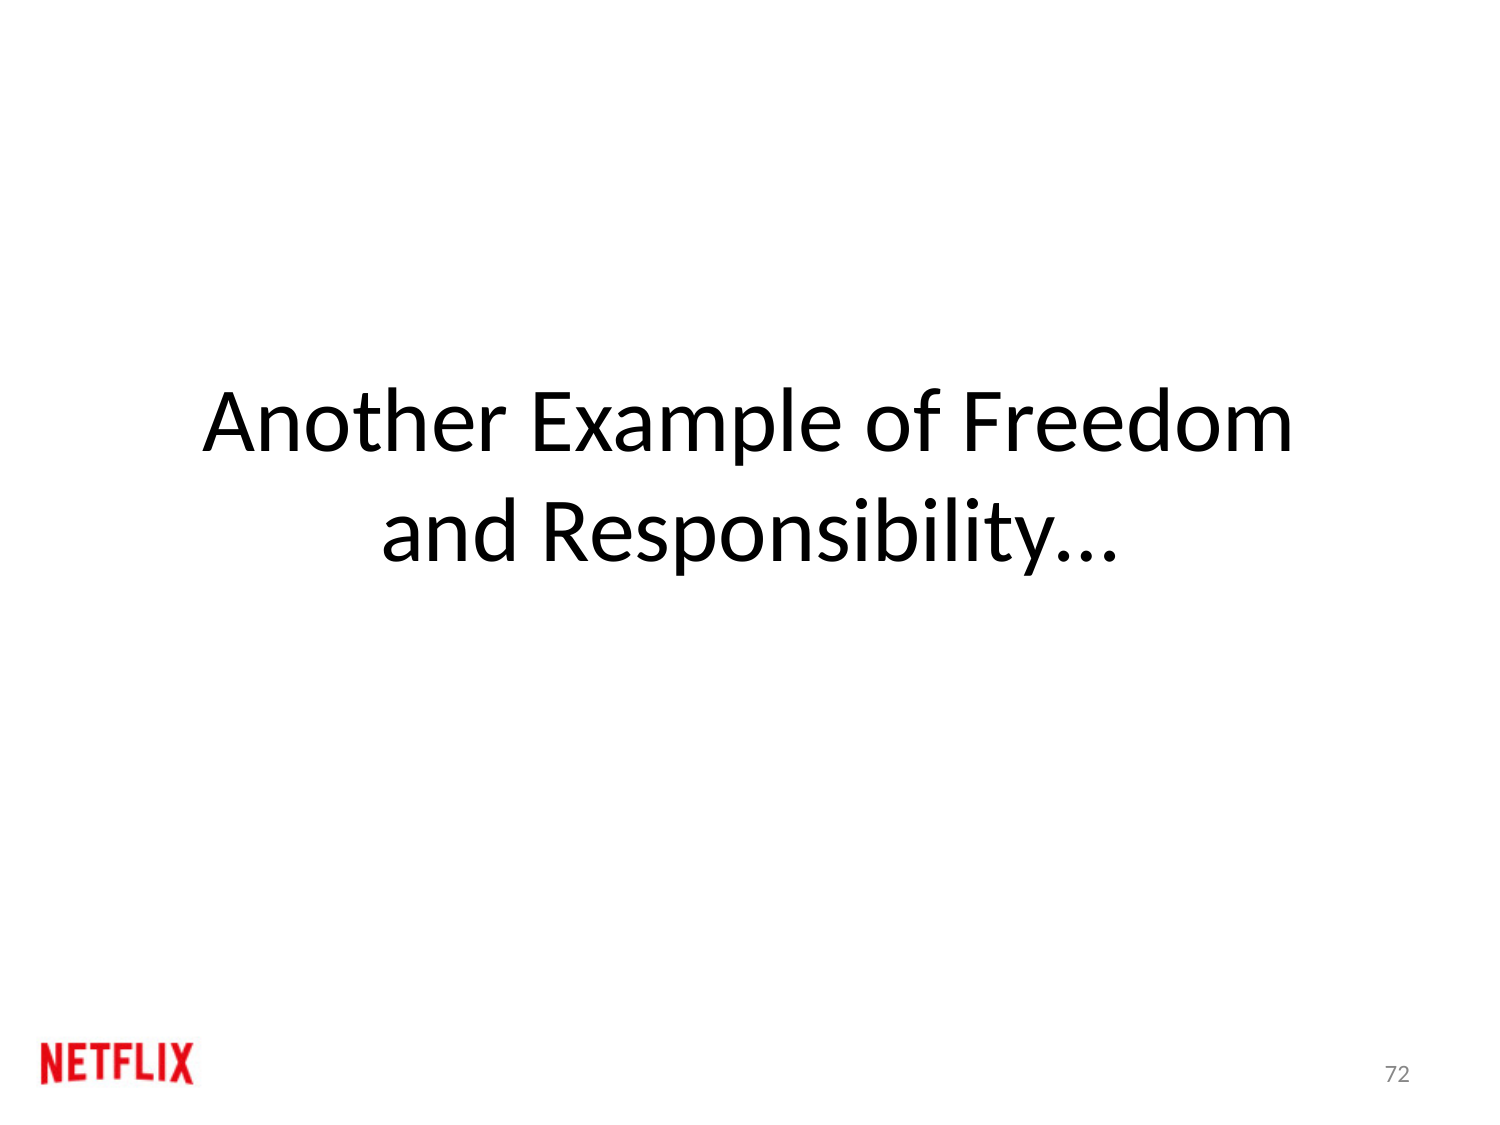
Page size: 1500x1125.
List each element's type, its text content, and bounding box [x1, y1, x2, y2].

slide_number ‹#› [1074, 1042, 1425, 1103]
picture [24, 1024, 211, 1104]
title Another Example of Freedom and Responsibility… [112, 349, 1388, 591]
